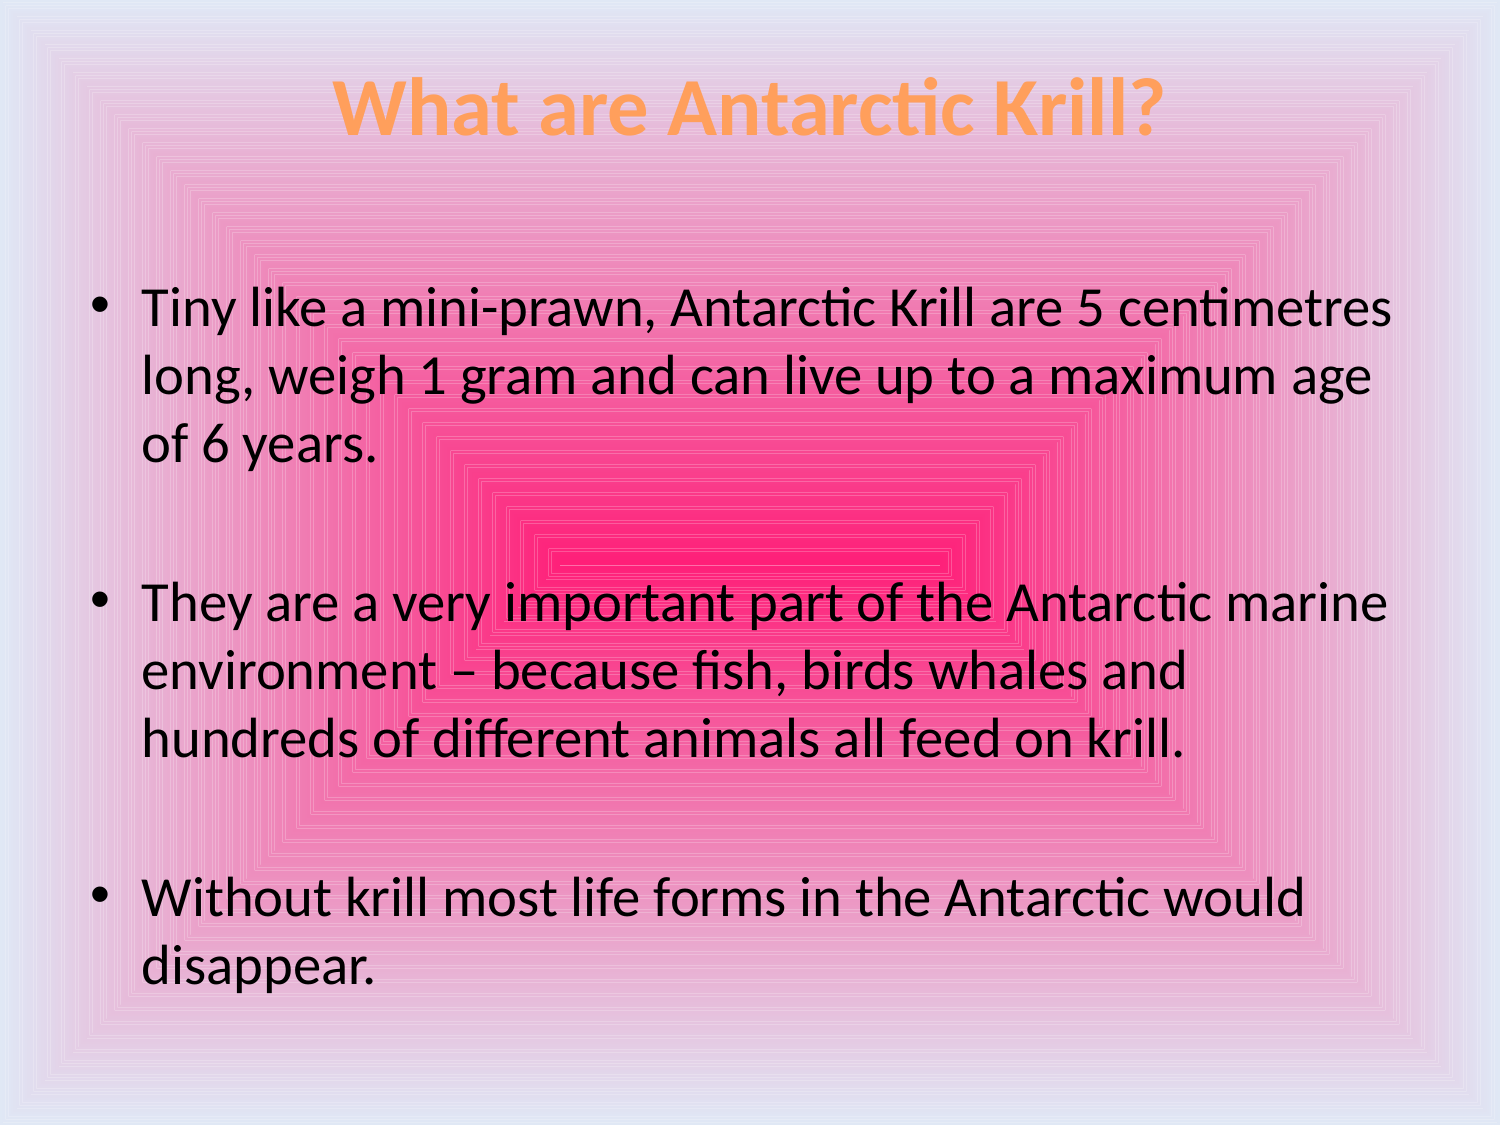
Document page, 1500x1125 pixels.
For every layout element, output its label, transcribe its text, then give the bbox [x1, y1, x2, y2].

list Tiny like a mini-prawn, Antarctic Krill are 5 centimetres long, weigh 1 gram and can live up to a maximum age of 6 years. They are a very important part of the Antarctic marine environment – because fish, birds whales and hundreds of different animals all feed on krill. Without krill most life forms in the Antarctic would disappear. [75, 262, 1425, 1005]
title What are Antarctic Krill? [75, 45, 1425, 233]
